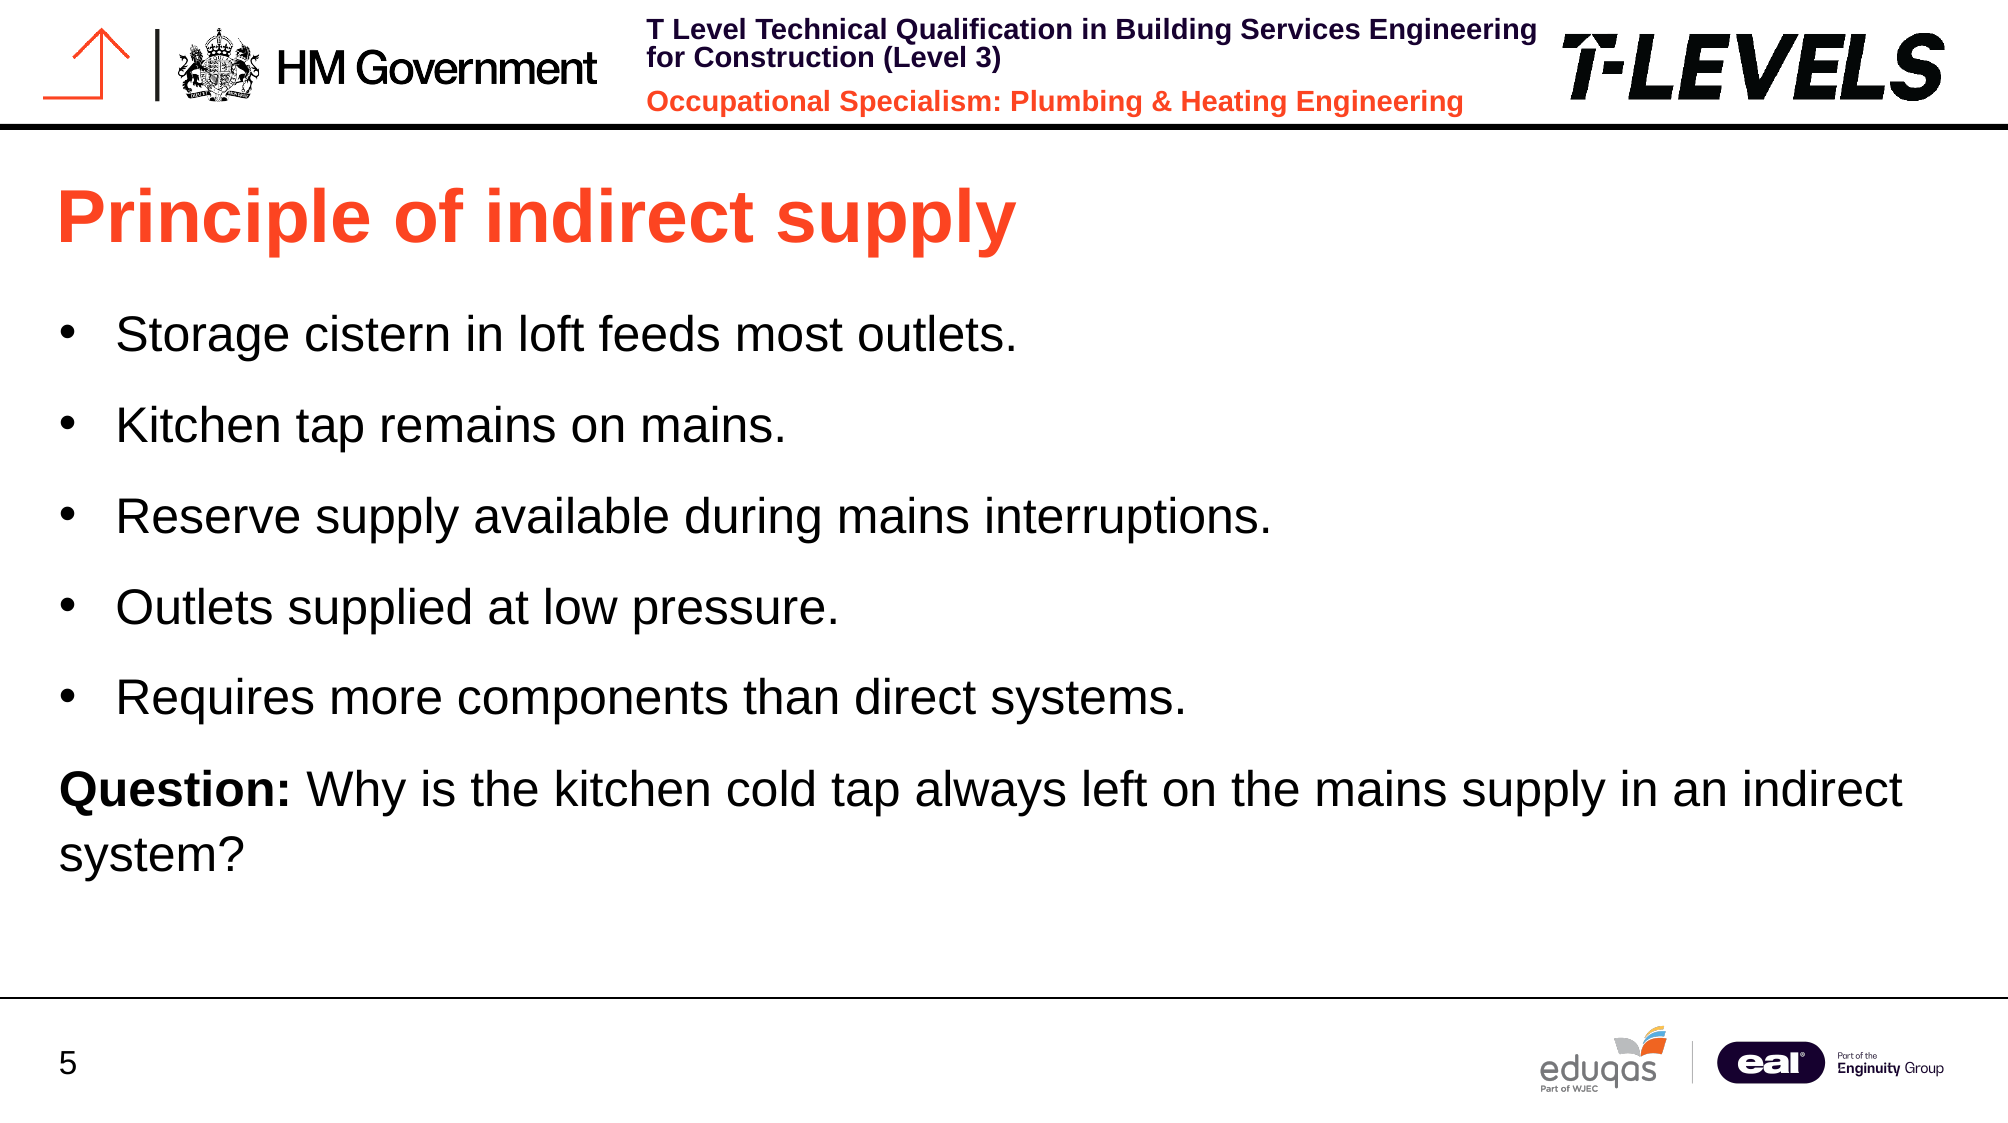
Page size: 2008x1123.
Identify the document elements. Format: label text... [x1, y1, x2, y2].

picture [1535, 1021, 1949, 1097]
picture [155, 28, 597, 102]
picture [38, 27, 136, 100]
list Storage cistern in loft feeds most outlets. Kitchen tap remains on mains. Reserve supply available during mains interruptions. Outlets supplied at low pressure. Requires more components than direct systems. Question: Why is the kitchen cold tap always left on the mains supply in an indirect system? [59, 295, 1949, 975]
picture [1543, 25, 1964, 108]
title Principle of indirect supply [41, 111, 1949, 314]
